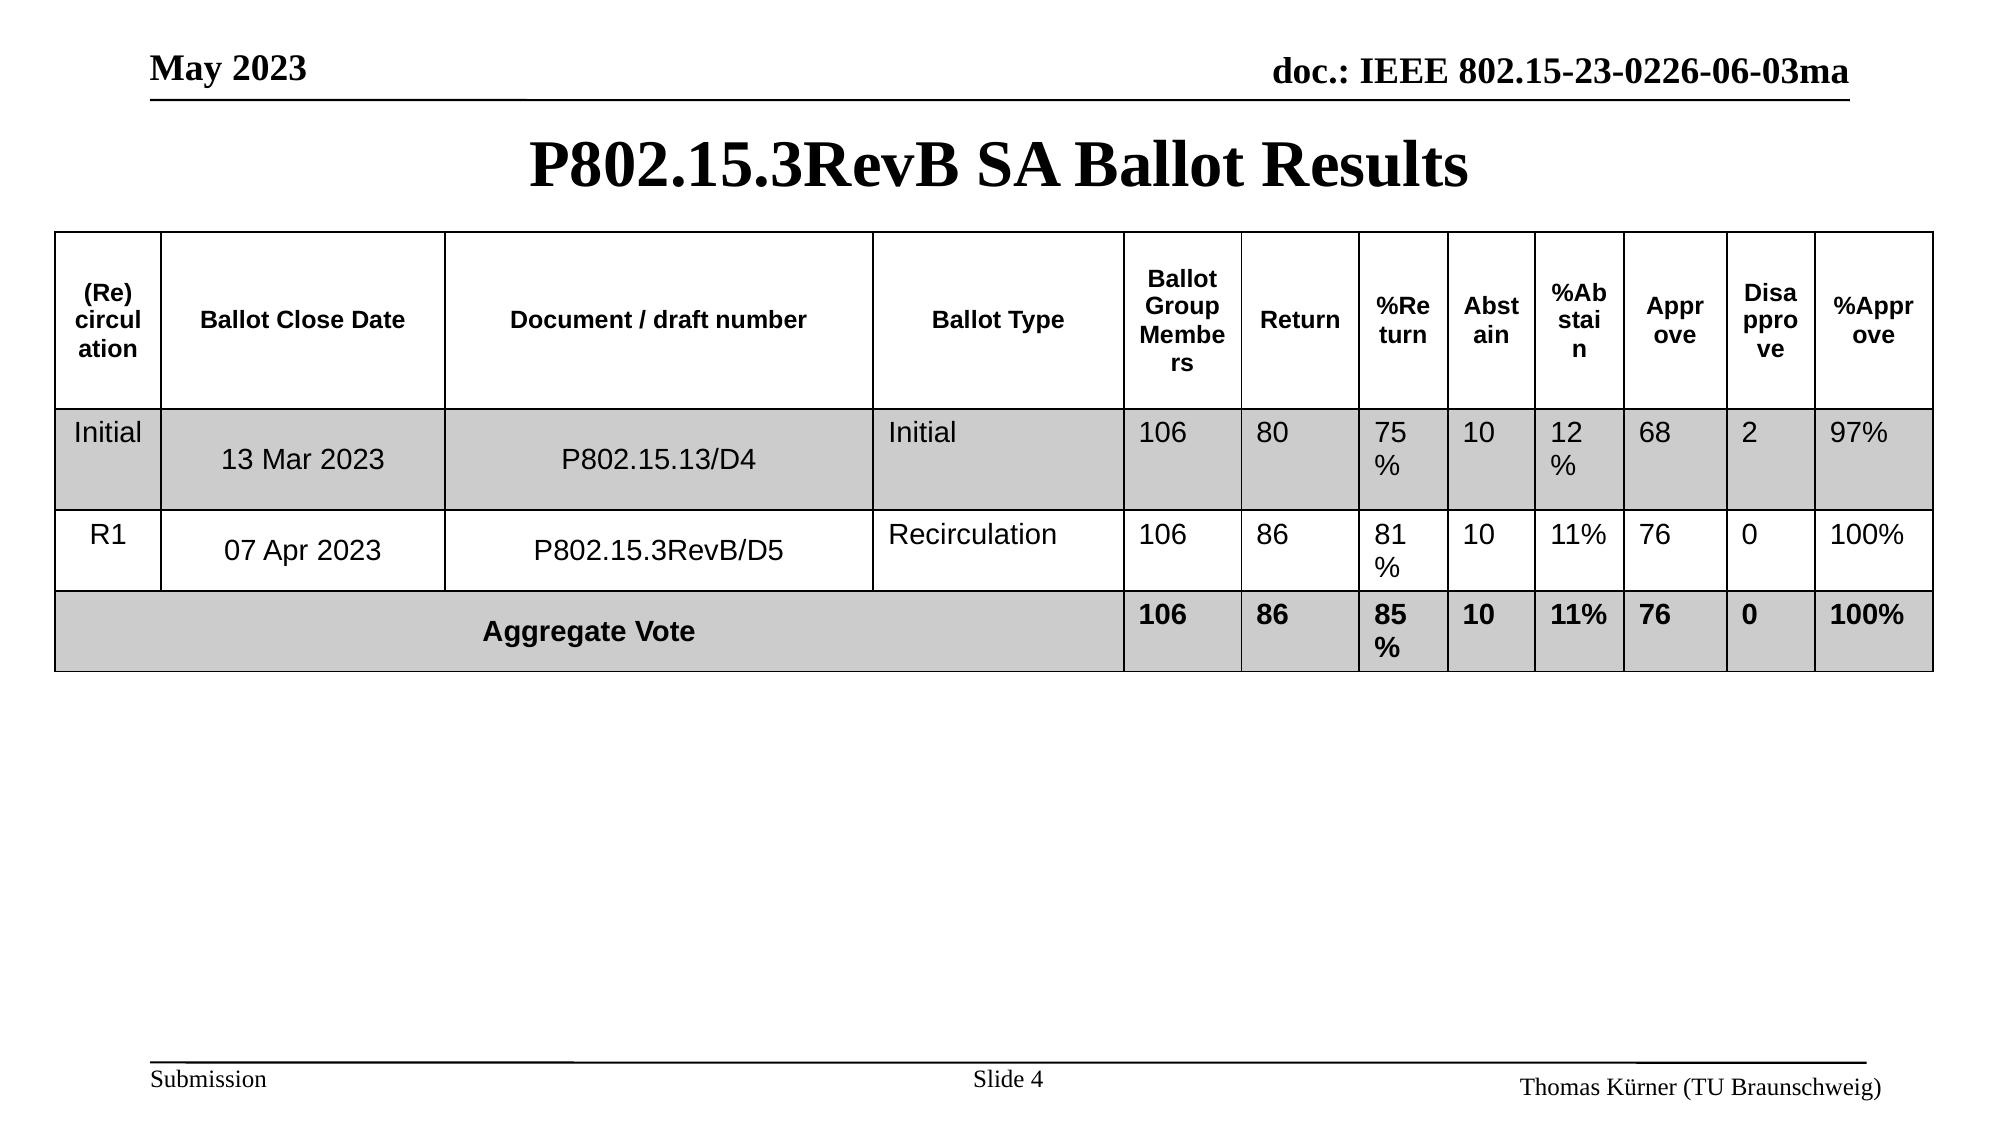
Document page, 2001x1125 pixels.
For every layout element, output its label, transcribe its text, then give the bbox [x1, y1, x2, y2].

table_cell 10 [1449, 511, 1534, 590]
table_header Ballot Close Date [162, 233, 444, 408]
table_cell 100% [1816, 592, 1932, 671]
slide_number Slide 4 [950, 1061, 1067, 1123]
table_cell 97% [1816, 410, 1932, 509]
table_cell 68 [1625, 410, 1726, 509]
table_cell 86 [1242, 511, 1358, 590]
table_cell 12% [1536, 410, 1623, 509]
table_cell R1 [56, 511, 160, 590]
table_cell Initial [56, 410, 160, 509]
table_header (Re) circulation [56, 233, 160, 408]
table_cell 76 [1625, 511, 1726, 590]
table_cell 10 [1449, 410, 1534, 509]
table_header Abstain [1449, 233, 1534, 408]
table_cell 80 [1242, 410, 1358, 509]
table_cell 81% [1360, 511, 1447, 590]
table_cell 11% [1536, 511, 1623, 590]
table_header Document / draft number [446, 233, 872, 408]
table_cell 76 [1625, 592, 1726, 671]
table_cell Recirculation [874, 511, 1123, 590]
table_cell 106 [1125, 410, 1241, 509]
table_cell 10 [1449, 592, 1534, 671]
table_header Approve [1625, 233, 1726, 408]
table_cell P802.15.3RevB/D5 [446, 511, 872, 590]
table_cell 100% [1816, 511, 1932, 590]
table_header Ballot Group Members [1125, 233, 1241, 408]
table_cell P802.15.13/D4 [446, 410, 872, 509]
table_cell 86 [1242, 592, 1358, 671]
table_header %Return [1360, 233, 1447, 408]
table_cell 106 [1125, 592, 1241, 671]
table_header Disapprove [1728, 233, 1814, 408]
table_header %Approve [1816, 233, 1932, 408]
table_header Ballot Type [874, 233, 1123, 408]
title P802.15.3RevB SA Ballot Results [0, 112, 2000, 209]
table_cell 11% [1536, 592, 1623, 671]
table_cell 85% [1360, 592, 1447, 671]
table_cell 0 [1728, 592, 1814, 671]
table_header %Abstain [1536, 233, 1623, 408]
table_cell 13 Mar 2023 [162, 410, 444, 509]
table_cell Aggregate Vote [56, 592, 1123, 671]
table_cell 0 [1728, 511, 1814, 590]
table_cell 106 [1125, 511, 1241, 590]
table_cell Initial [874, 410, 1123, 509]
table_cell 07 Apr 2023 [162, 511, 444, 590]
table_header Return [1242, 233, 1358, 408]
table_cell 75% [1360, 410, 1447, 509]
table_cell 2 [1728, 410, 1814, 509]
